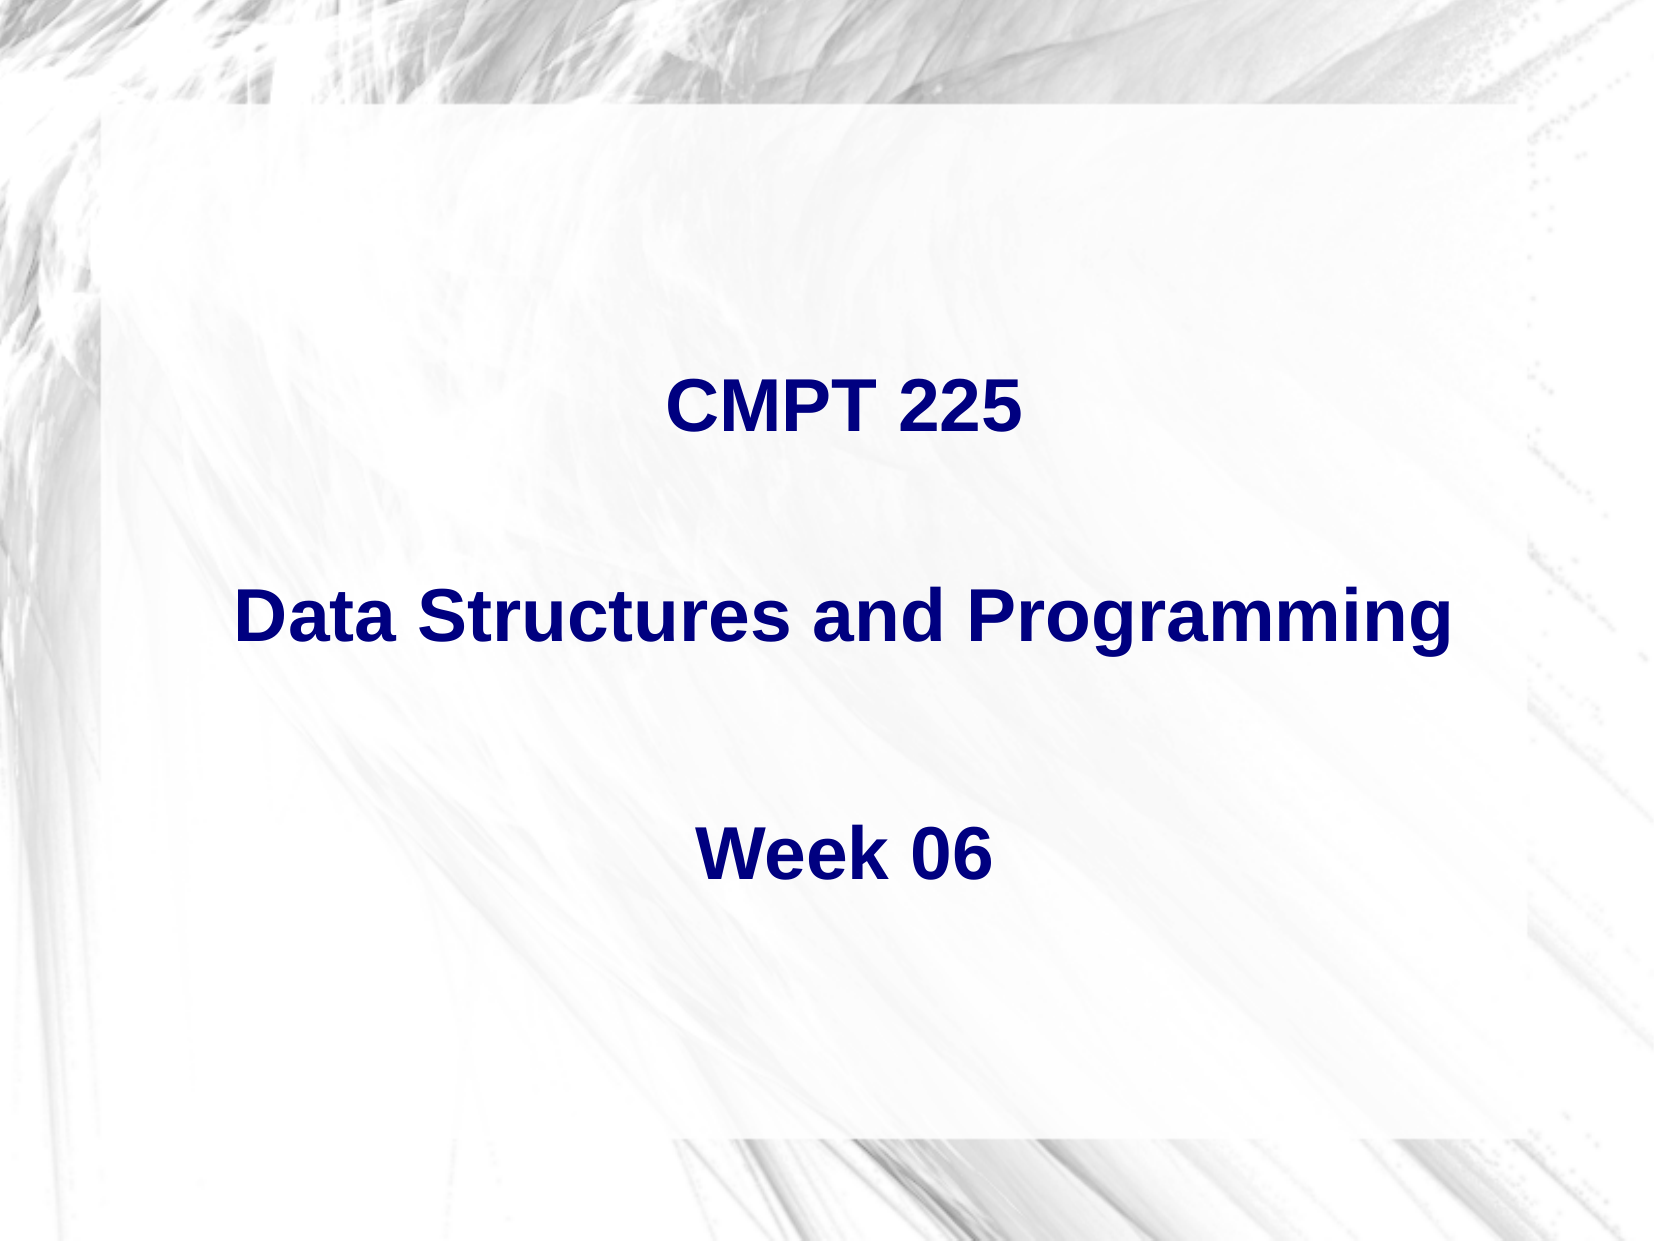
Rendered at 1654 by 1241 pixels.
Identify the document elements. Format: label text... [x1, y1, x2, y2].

list CMPT 225 Data Structures and Programming Week 06 [118, 237, 1571, 1015]
picture [0, 0, 1654, 1241]
